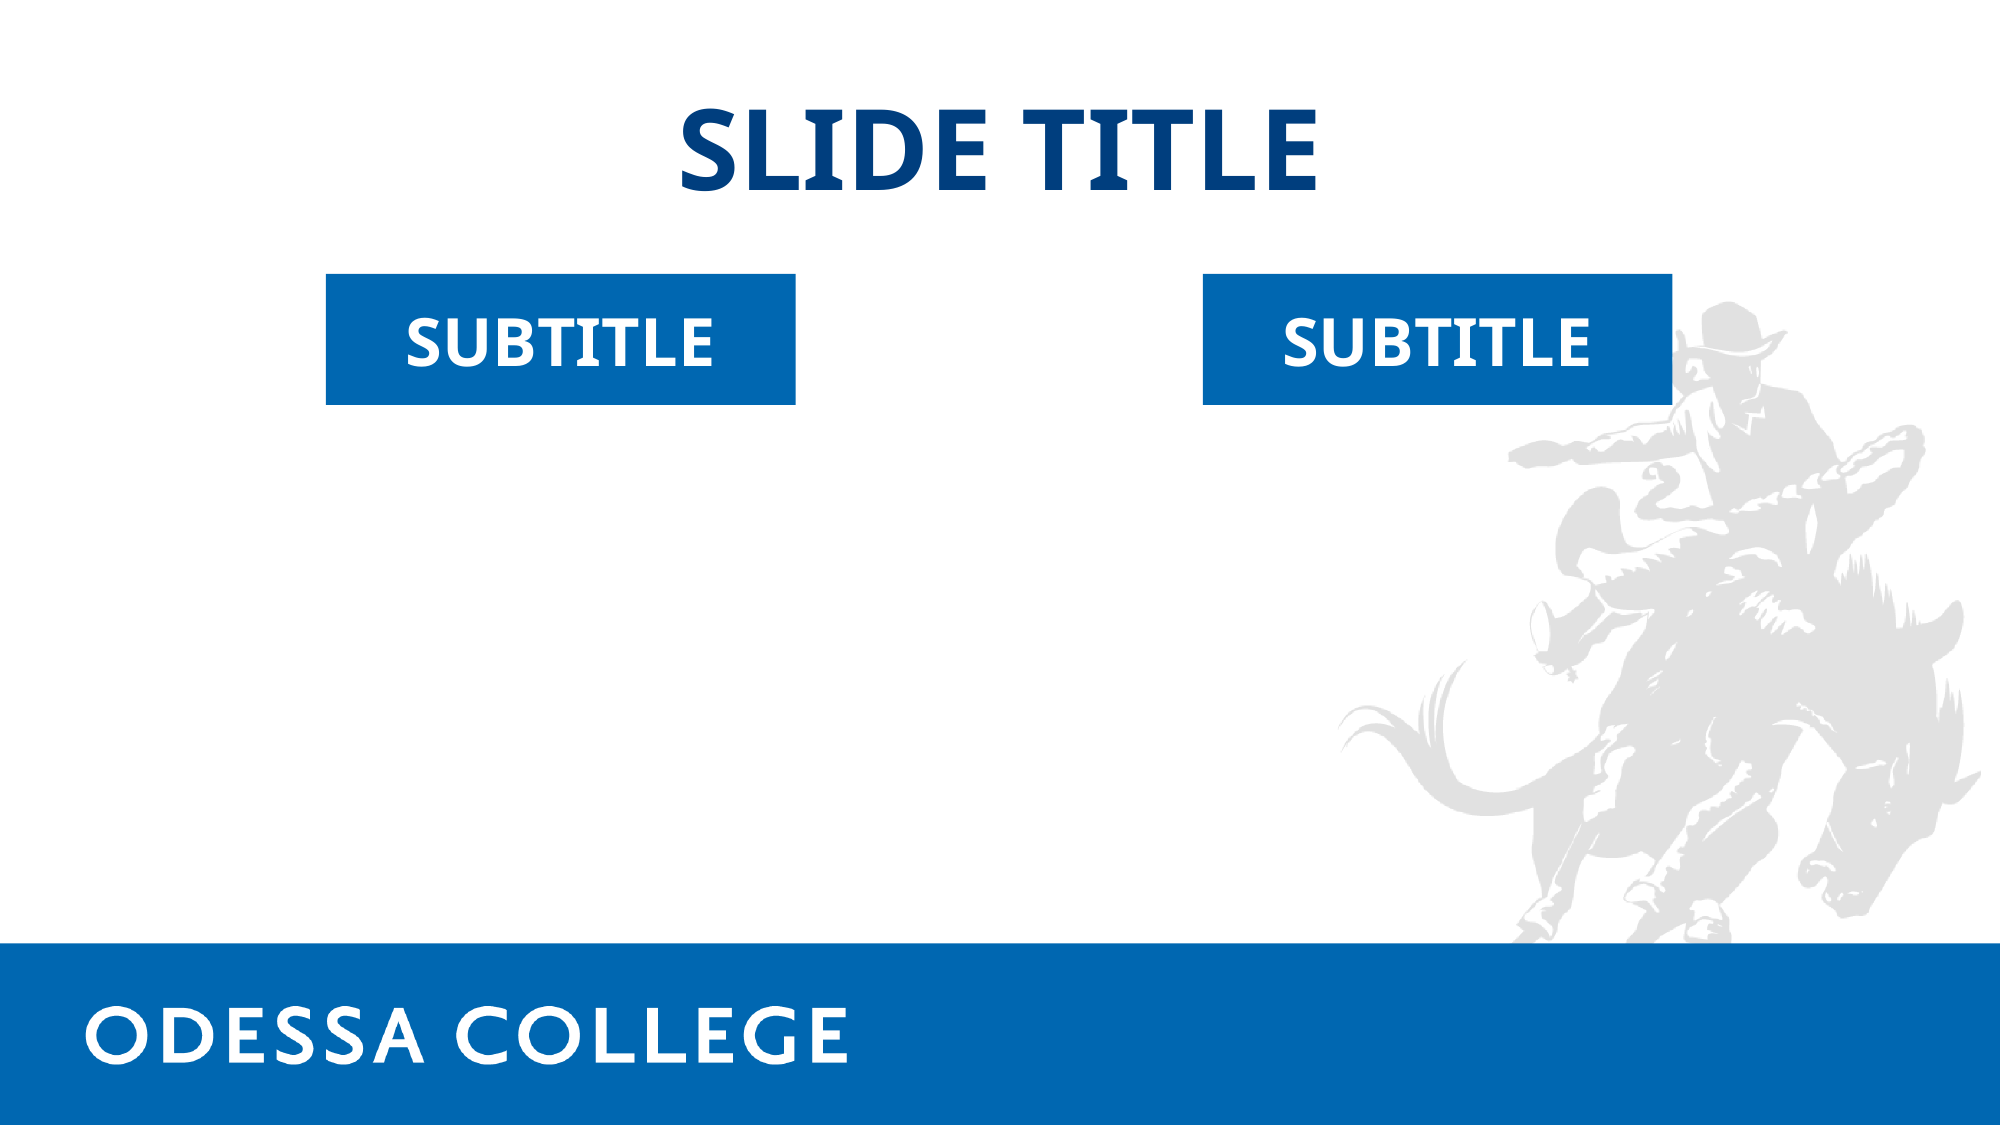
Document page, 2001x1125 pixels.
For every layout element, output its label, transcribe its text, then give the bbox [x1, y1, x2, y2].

text_box [324, 389, 797, 407]
list SUBTITLE [1012, 253, 1863, 389]
text_box [1201, 389, 1319, 407]
list SUBTITLE [137, 253, 984, 389]
picture [1319, 260, 2000, 947]
text_box [0, 942, 2000, 1125]
title SLIDE TITLE [137, 45, 1863, 263]
picture [0, 973, 1001, 1088]
